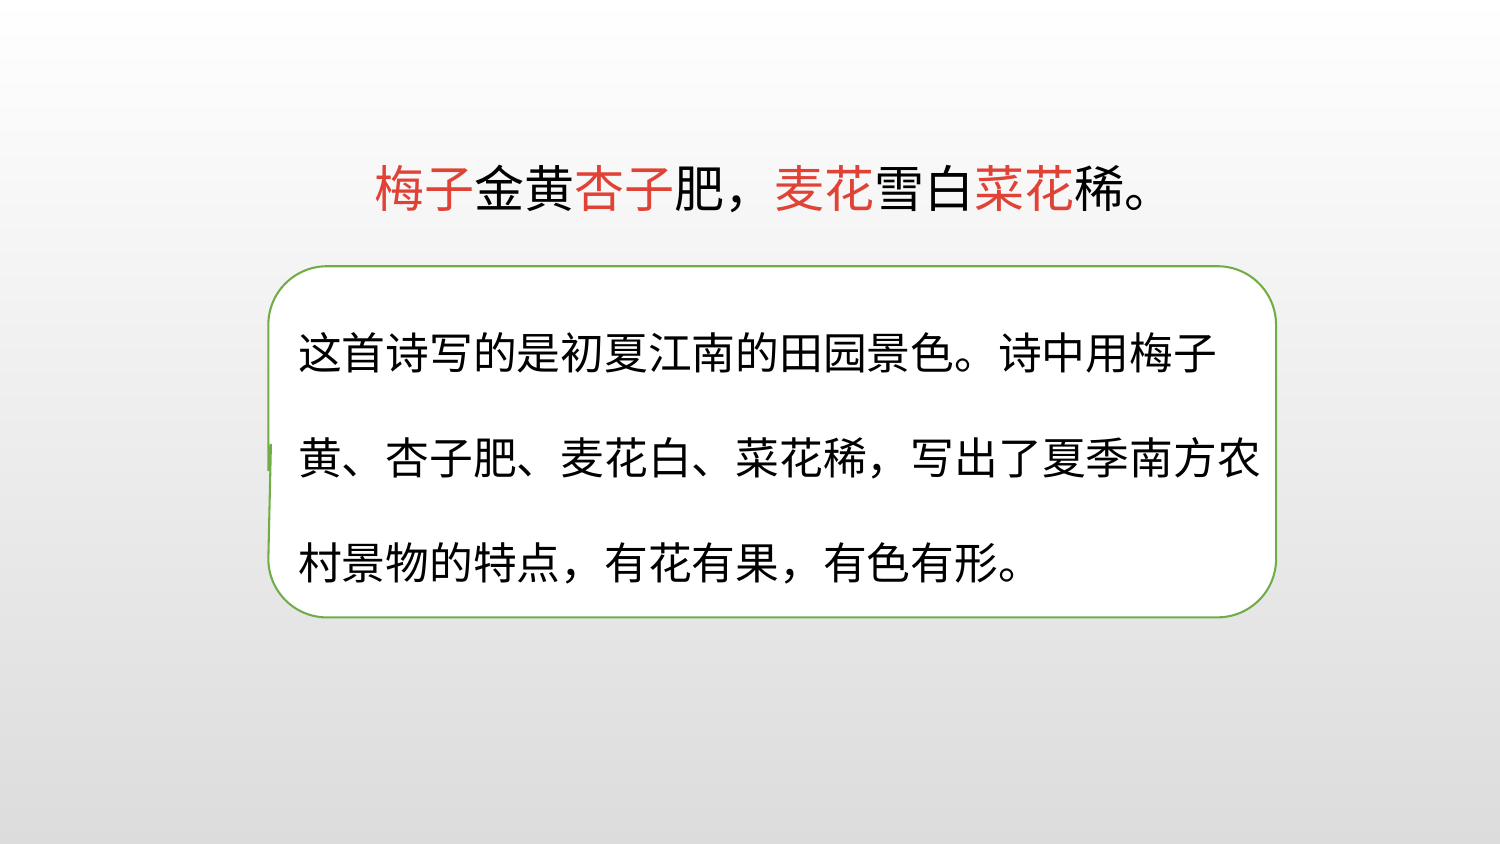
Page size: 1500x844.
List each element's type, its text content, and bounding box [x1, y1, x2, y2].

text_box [268, 266, 1292, 618]
text_box 梅子金黄杏子肥，麦花雪白菜花稀。 [329, 122, 1249, 224]
